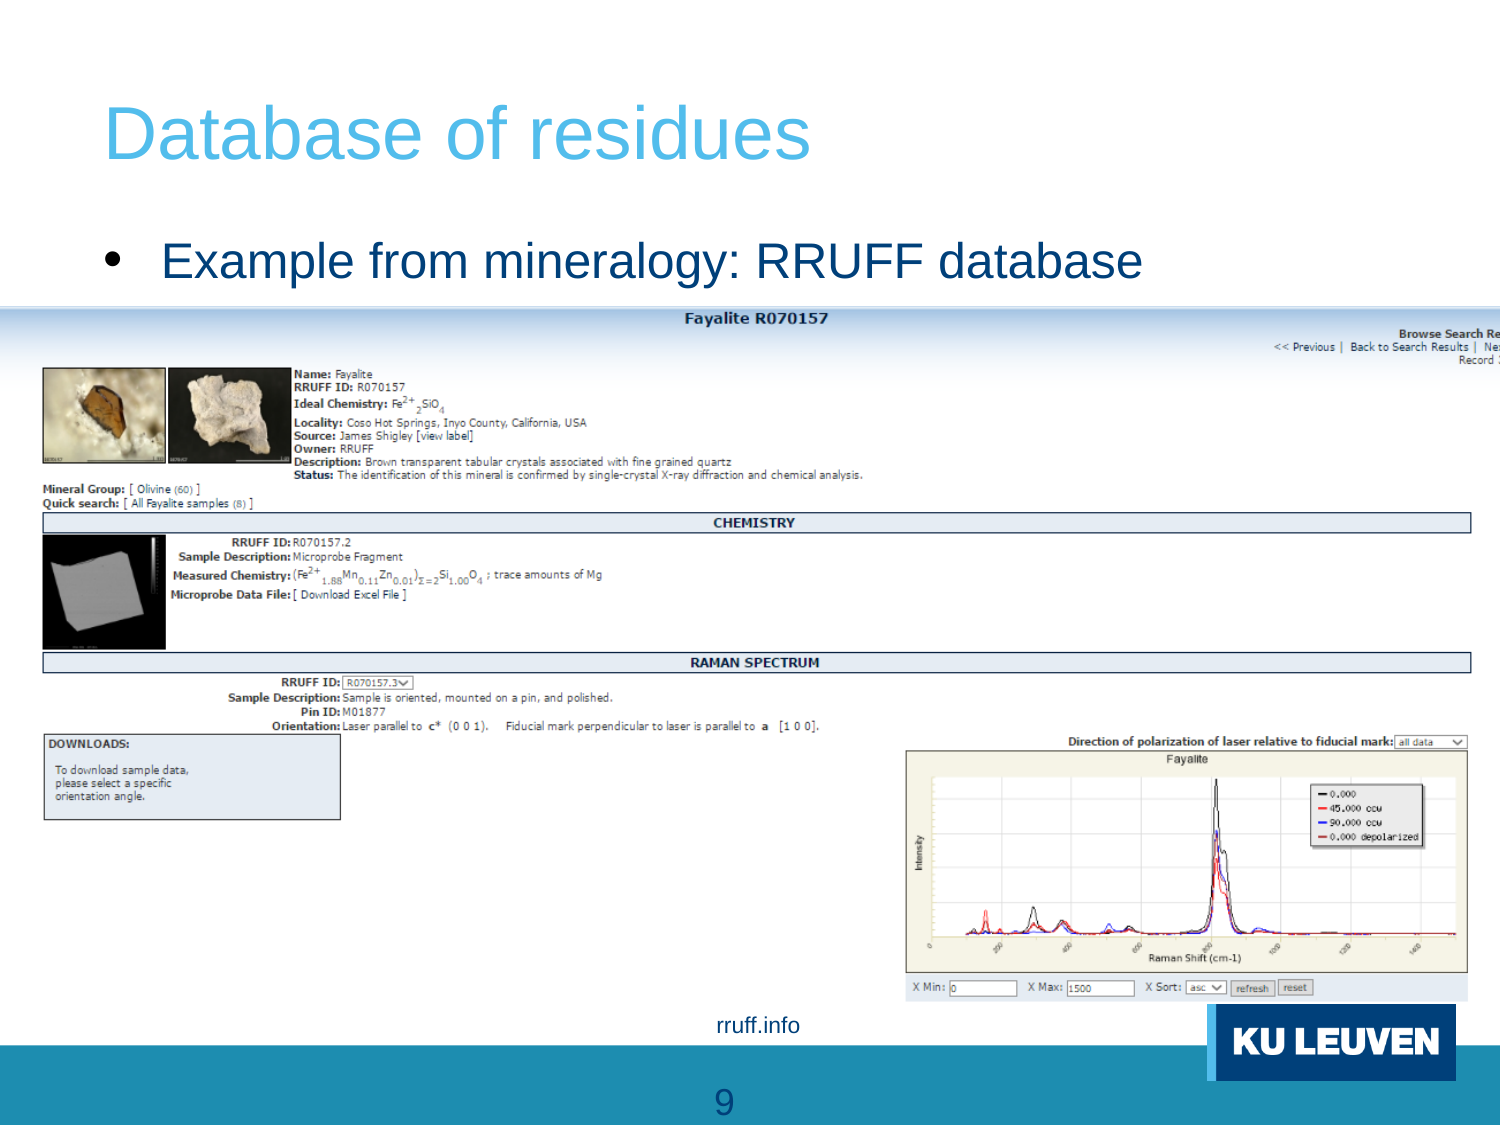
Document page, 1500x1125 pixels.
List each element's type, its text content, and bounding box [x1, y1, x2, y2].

text_box Example from mineralogy: RRUFF database [88, 221, 1456, 306]
text_box 9 [596, 1070, 750, 1118]
picture [0, 306, 1500, 1081]
text_box Database of residues [88, 76, 1456, 221]
text_box rruff.info [618, 1004, 898, 1046]
